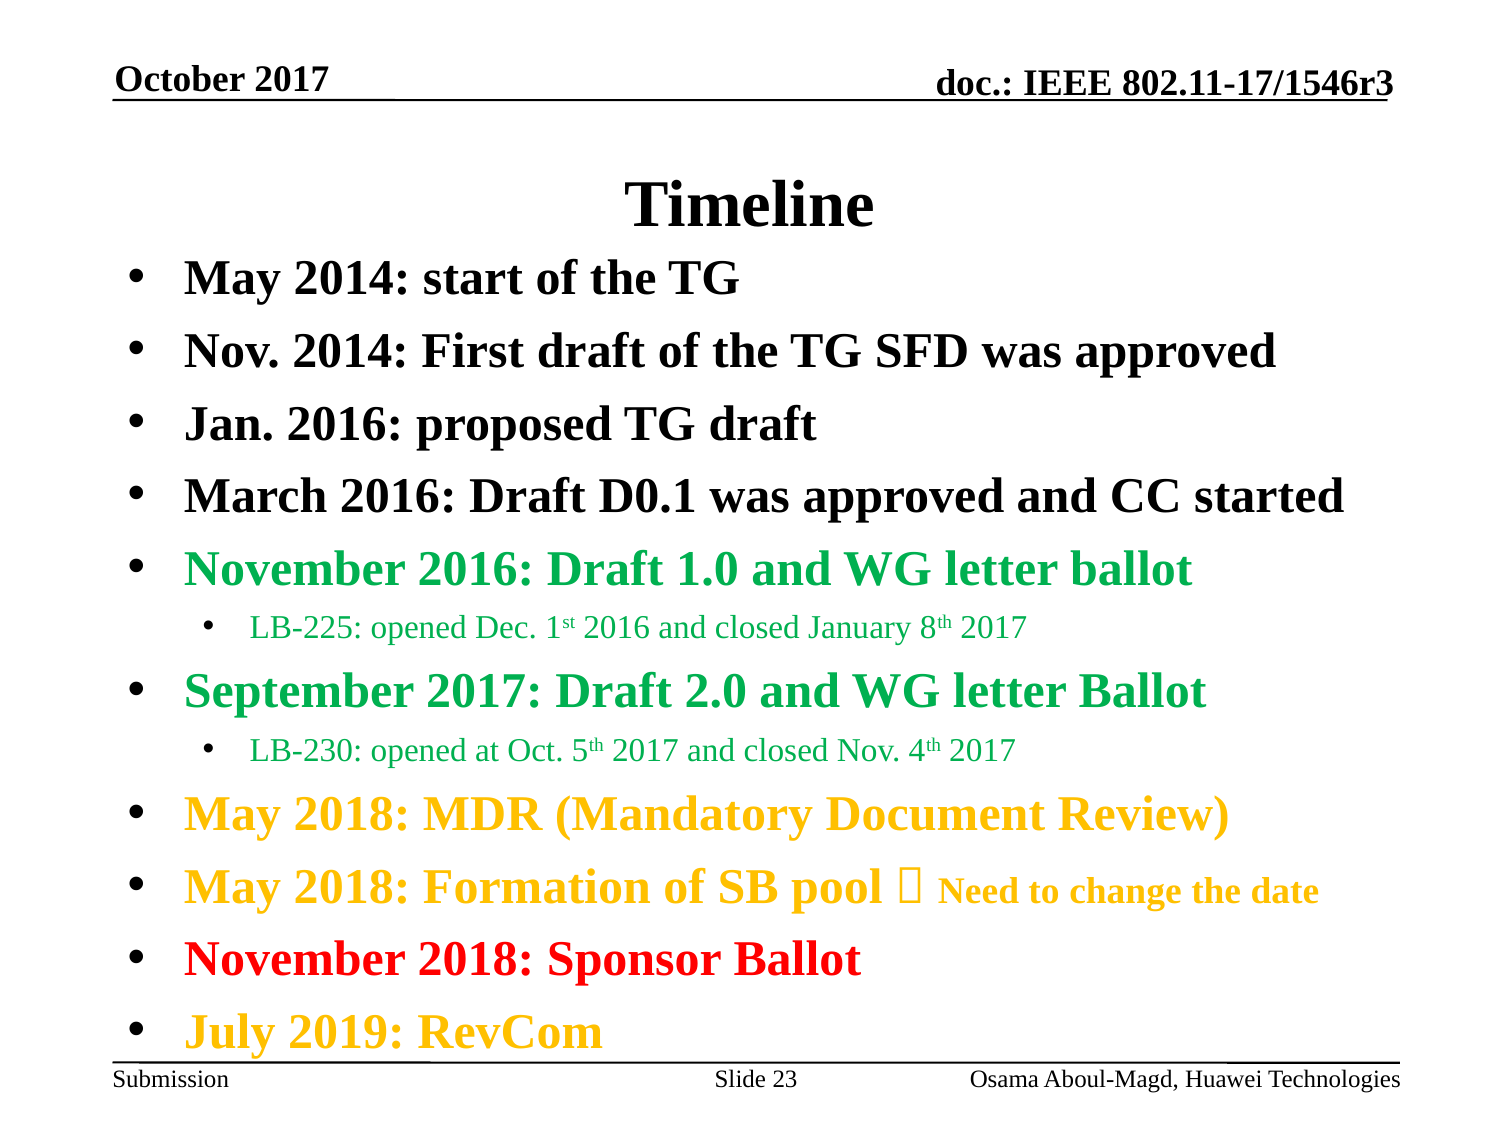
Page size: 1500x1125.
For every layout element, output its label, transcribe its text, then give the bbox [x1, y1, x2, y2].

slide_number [114, 54, 423, 100]
title Timeline [112, 112, 1388, 237]
slide_number Slide 23 [712, 1061, 800, 1123]
footer Osama Aboul-Magd, Huawei Technologies [878, 1061, 1402, 1093]
list May 2014: start of the TG Nov. 2014: First draft of the TG SFD was approved Jan. 2016: proposed TG draft March 2016: Draft D0.1 was approved and CC started November 2016: Draft 1.0 and WG letter ballot LB-225: opened Dec. 1st 2016 and closed January 8th 2017 September 2017: Draft 2.0 and WG letter Ballot LB-230: opened at Oct. 5th 2017 and closed Nov. 4th 2017 May 2018: MDR (Mandatory Document Review) May 2018: Formation of SB pool  Need to change the date November 2018: Sponsor Ballot July 2019: RevCom [112, 237, 1388, 913]
